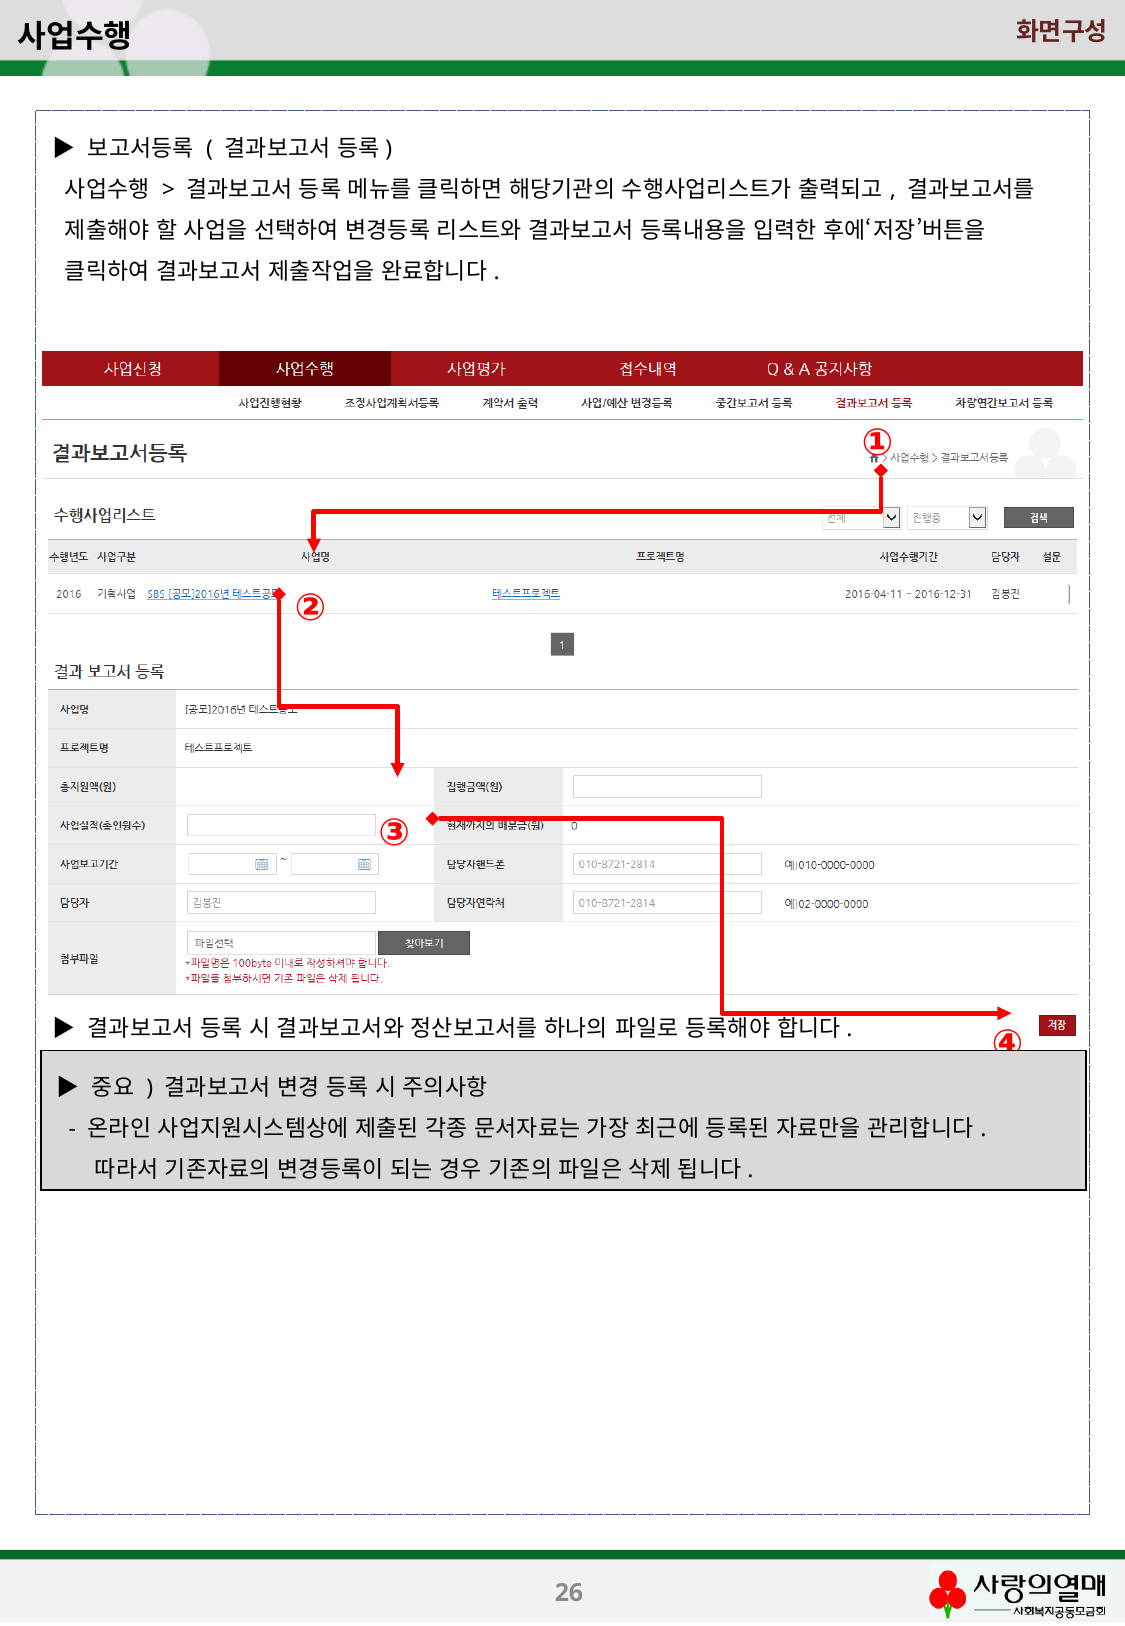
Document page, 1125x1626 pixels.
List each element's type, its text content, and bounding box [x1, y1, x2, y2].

text_box ▶ 중요 ) 결과보고서 변경 등록 시 주의사항 - 온라인 사업지원시스템상에 제출된 각종 문서자료는 가장 최근에 등록된 자료만을 관리합니다. 따라서 기존자료의 변경등록이 되는 경우 기존의 파일은 삭제 됩니다. [41, 1050, 1087, 1190]
title 사업수행 [1, 0, 727, 70]
picture [42, 658, 1083, 1045]
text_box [278, 594, 398, 778]
slide_number 26 [509, 1567, 628, 1619]
picture [929, 1561, 1113, 1619]
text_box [42, 351, 551, 658]
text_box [432, 818, 1012, 1014]
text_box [556, 228, 639, 796]
picture [0, 0, 1125, 76]
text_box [644, 351, 1083, 658]
text_box ▶ 보고서등록 ( 결과보고서 등록) 사업수행 > 결과보고서 등록 메뉴를 클릭하면 해당기관의 수행사업리스트가 출력되고, 결과보고서를 제출해야 할 사업을 선택하여 변경등록 리스트와 결과보고서 등록내용을 입력한 후에‘저장’버튼을 클릭하여 결과보고서 제출작업을 완료합니다. [37, 111, 1125, 292]
